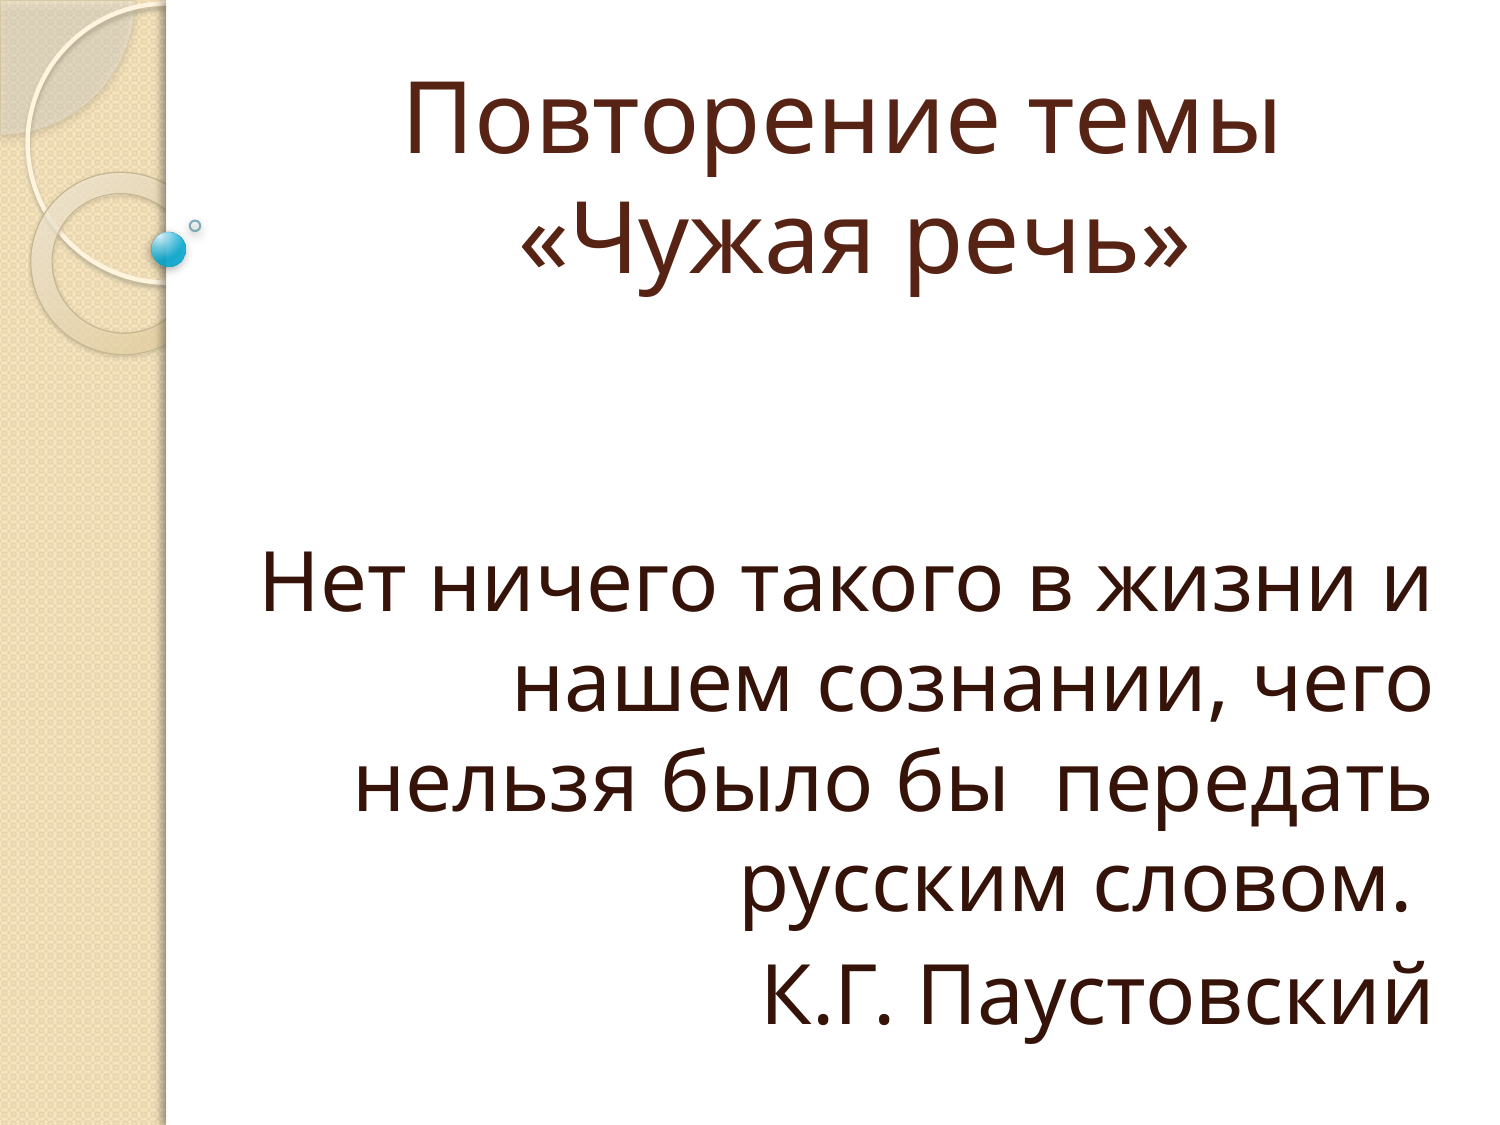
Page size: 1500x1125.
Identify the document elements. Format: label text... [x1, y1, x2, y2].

subtitle Нет ничего такого в жизни и нашем сознании, чего нельзя было бы передать русским словом. К.Г. Паустовский [234, 303, 1450, 591]
title Повторение темы «Чужая речь» [234, 59, 1450, 301]
